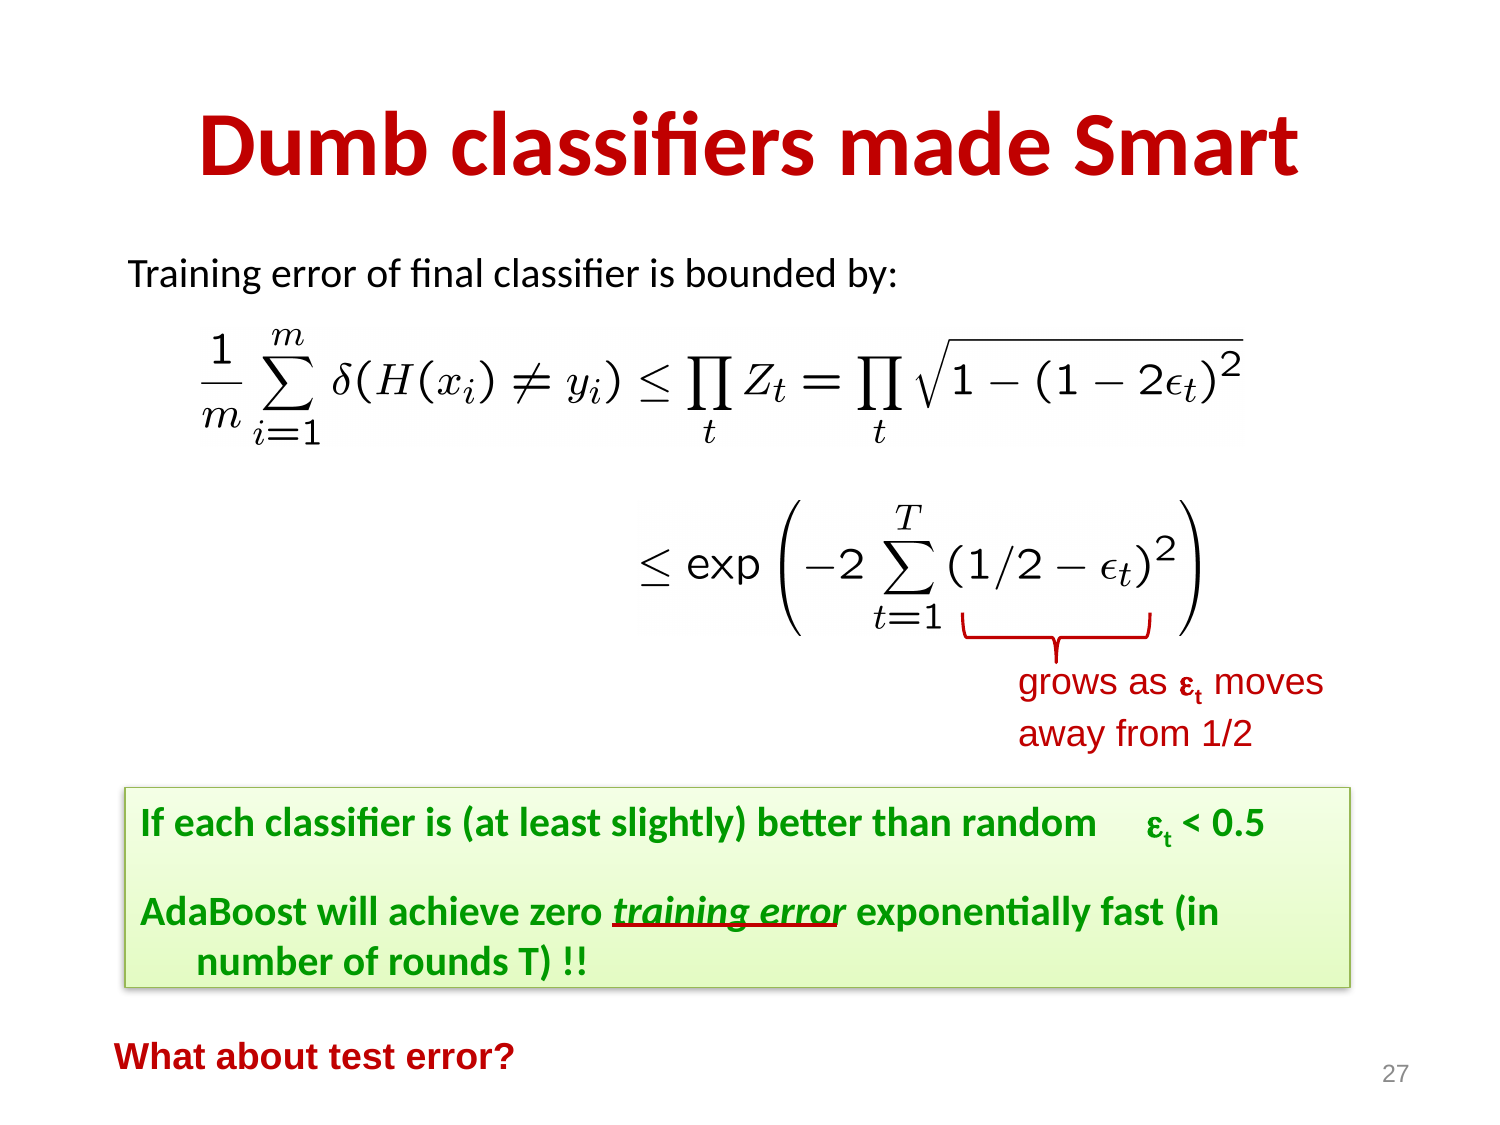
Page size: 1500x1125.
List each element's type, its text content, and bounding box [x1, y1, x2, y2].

picture [199, 327, 1245, 447]
list Training error of final classifier is bounded by: [112, 244, 1413, 1107]
text_box What about test error? [99, 1024, 588, 1085]
title Dumb classifiers made Smart [75, 45, 1425, 233]
slide_number 27 [1074, 1042, 1425, 1103]
text_box If each classifier is (at least slightly) better than random t < 0.5 AdaBoost will achieve zero training error exponentially fast (in number of rounds T) !! [124, 787, 1351, 988]
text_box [637, 499, 1344, 757]
